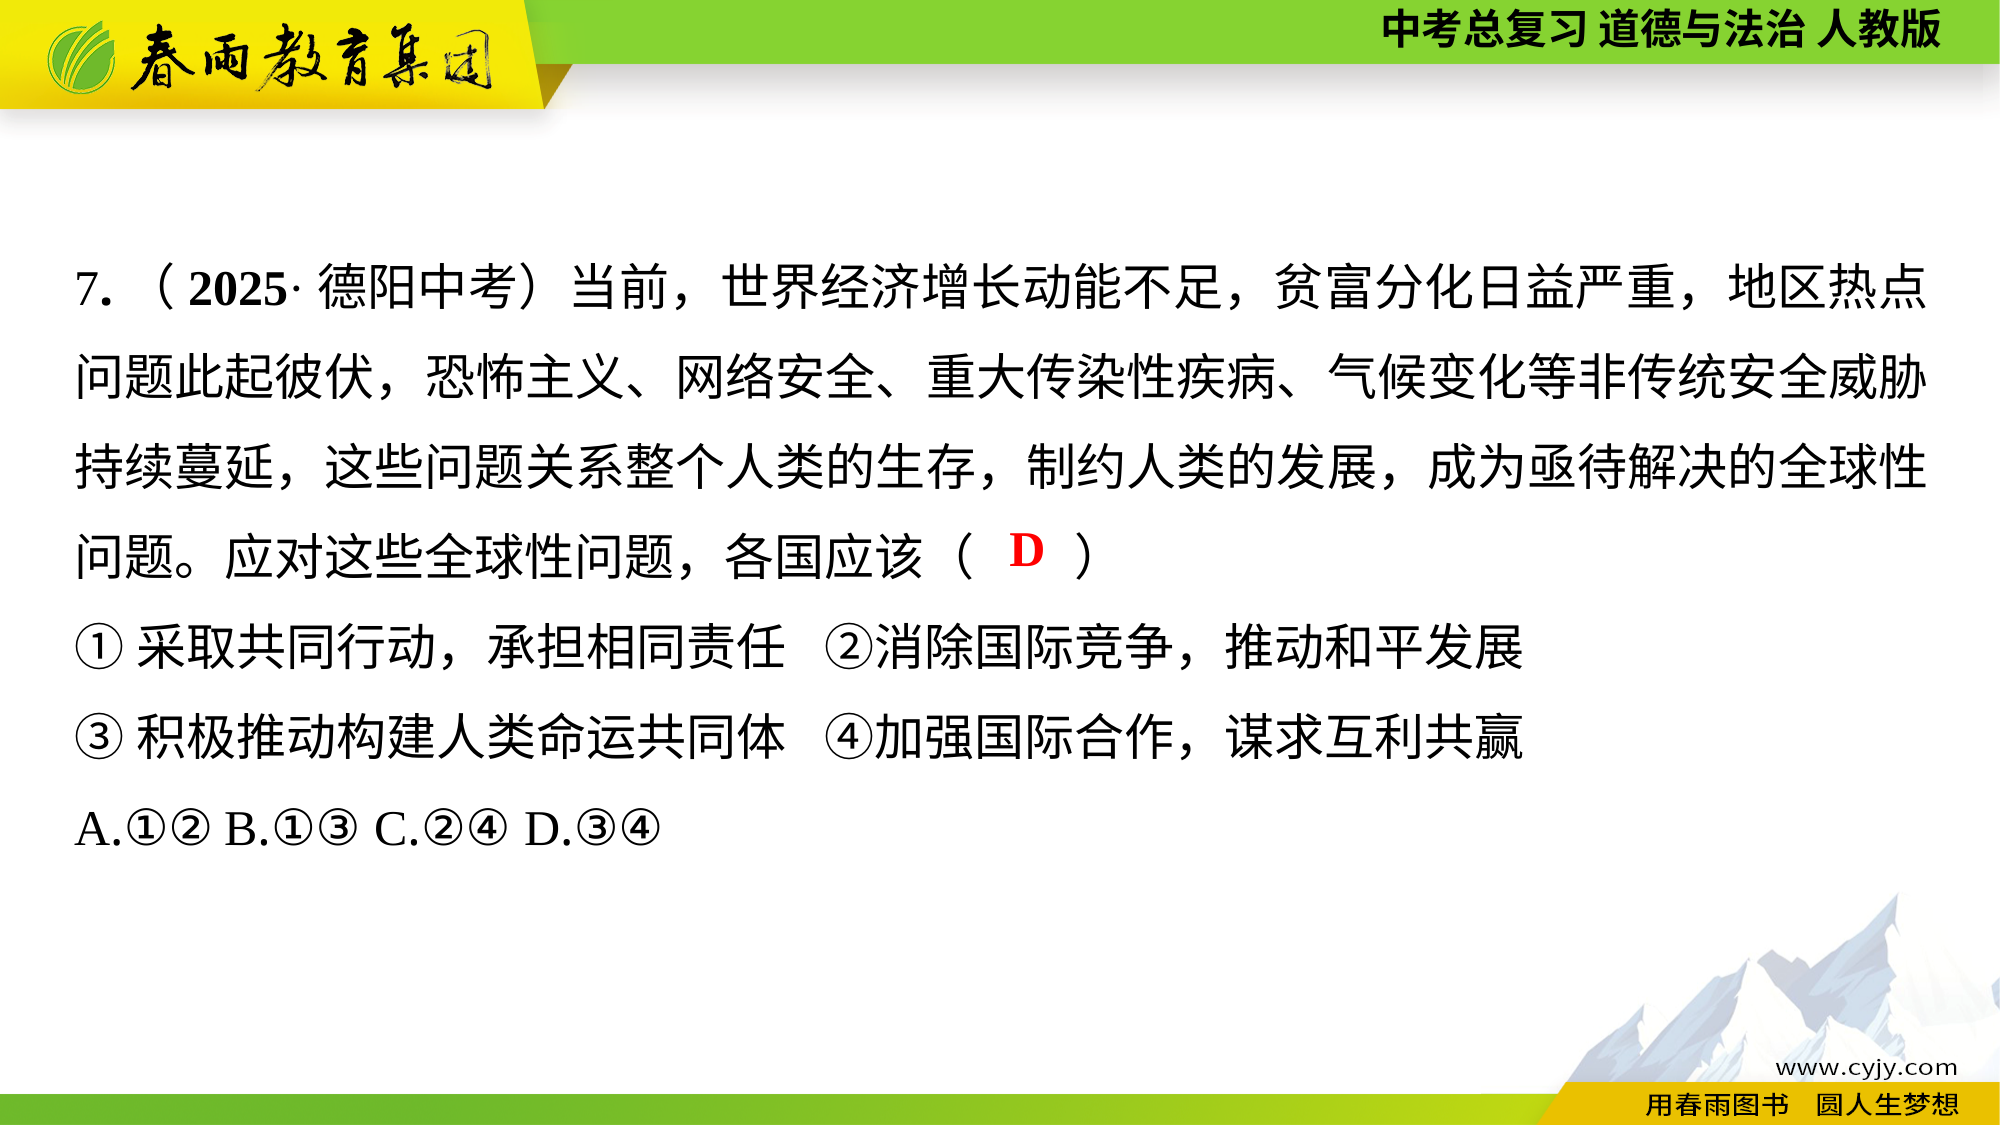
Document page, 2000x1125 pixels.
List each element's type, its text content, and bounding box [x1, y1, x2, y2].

list 7.（2025·德阳中考）当前，世界经济增长动能不足，贫富分化日益严重，地区热点问题此起彼伏，恐怖主义、网络安全、重大传染性疾病、气候变化等非传统安全威胁持续蔓延，这些问题关系整个人类的生存，制约人类的发展，成为亟待解决的全球性问题。应对这些全球性问题，各国应该（ ） ①采取共同行动，承担相同责任 ②消除国际竞争，推动和平发展 ③积极推动构建人类命运共同体 ④加强国际合作，谋求互利共赢 A.①② B.①③ C.②④ D.③④ [59, 218, 1944, 870]
picture [0, 0, 2000, 1125]
text_box D [994, 508, 1061, 584]
